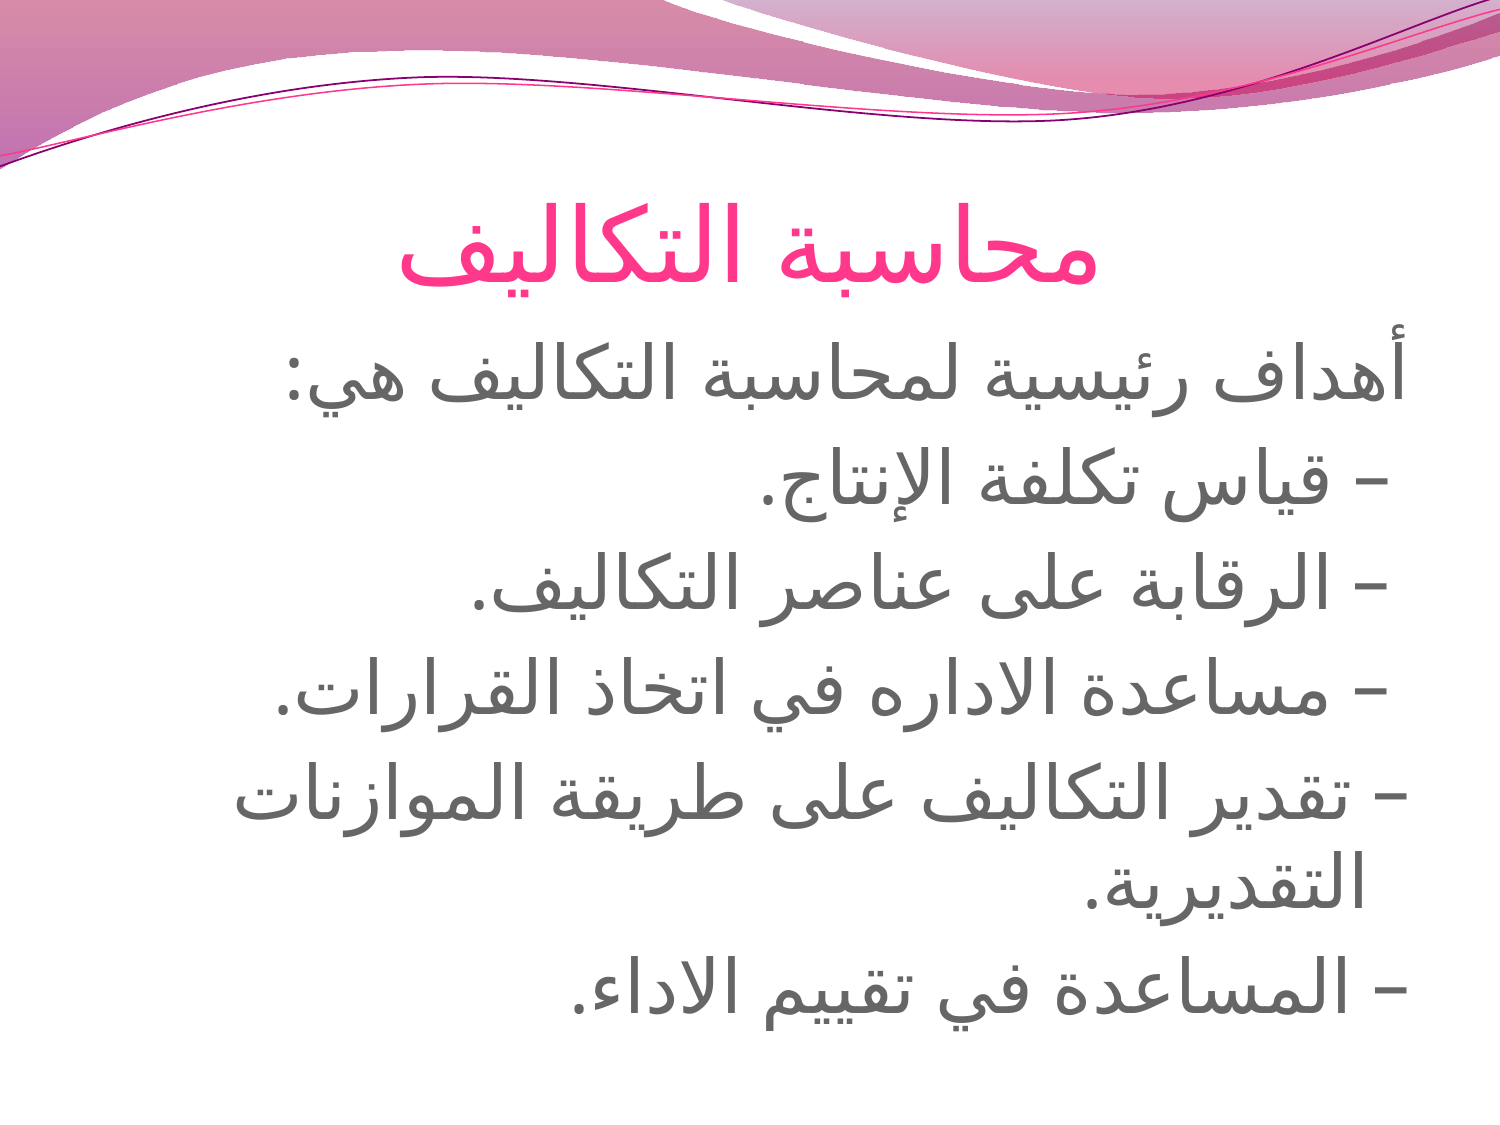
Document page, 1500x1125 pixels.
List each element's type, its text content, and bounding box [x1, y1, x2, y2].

list أهداف رئيسية لمحاسبة التكاليف هي: – قياس تكلفة الإنتاج. – الرقابة على عناصر التكاليف. – مساعدة الاداره في اتخاذ القرارات. – تقدير التكاليف على طريقة الموازنات التقديرية. – المساعدة في تقييم الاداء. [75, 317, 1425, 1038]
title محاسبة التكاليف [75, 115, 1425, 303]
